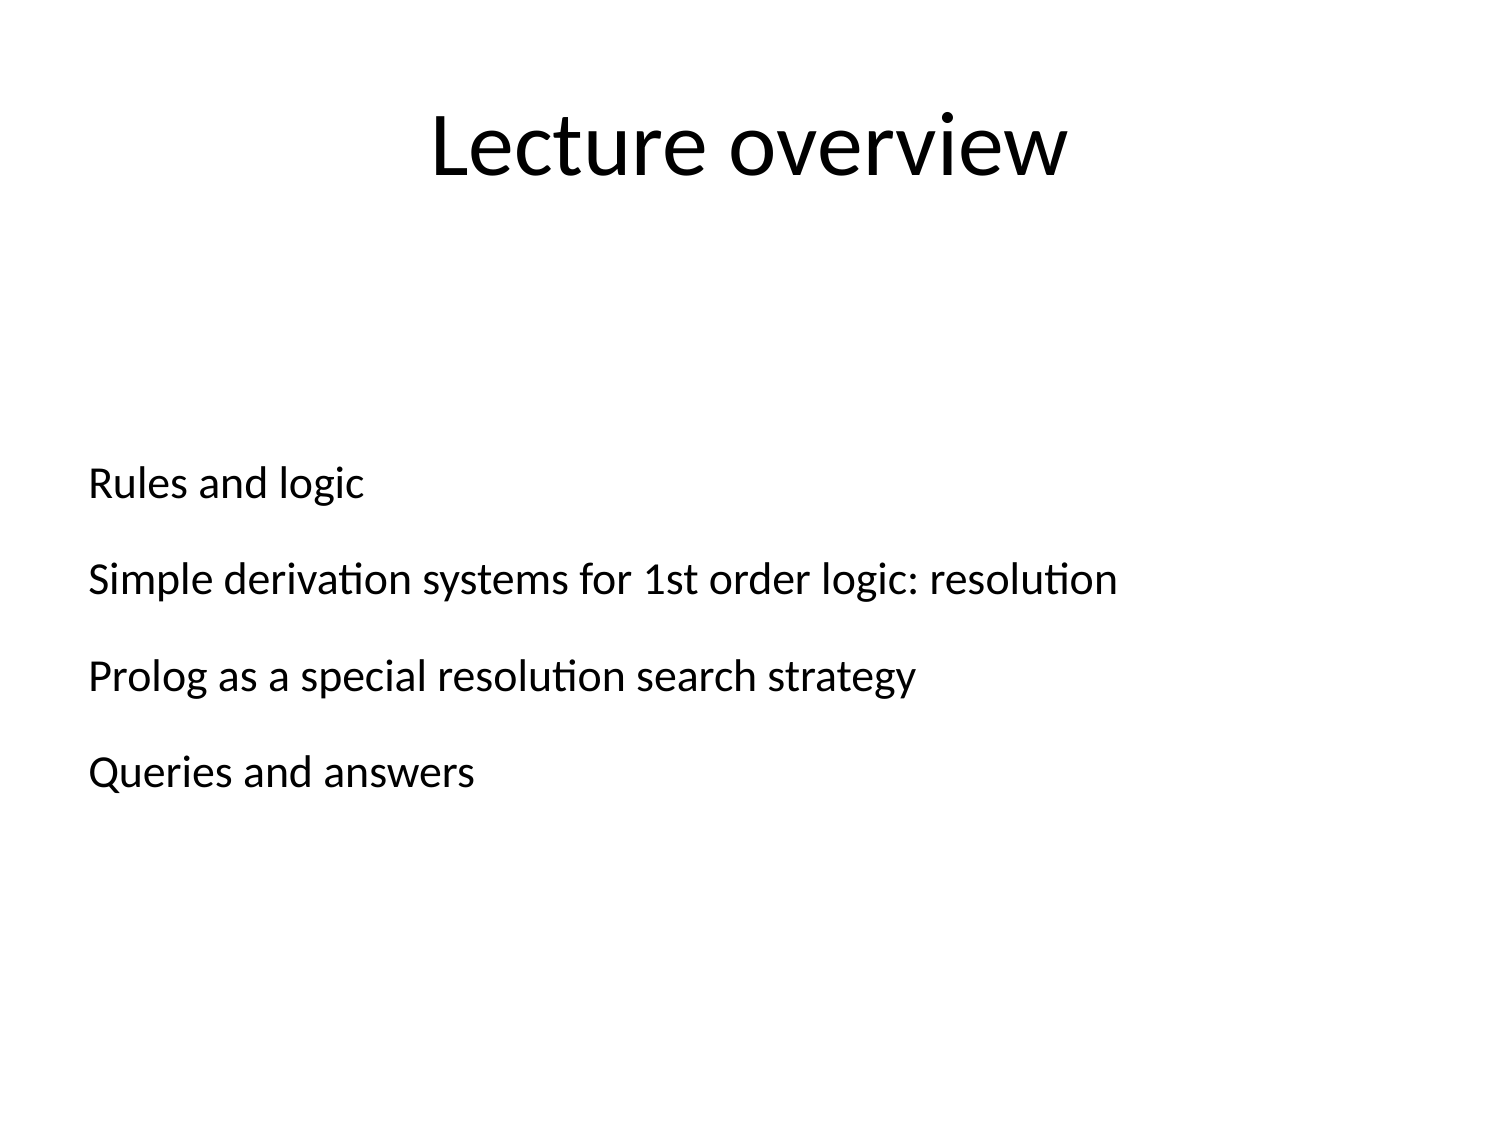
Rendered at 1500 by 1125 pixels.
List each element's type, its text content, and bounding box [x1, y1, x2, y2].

text_box Rules and logic Simple derivation systems for 1st order logic: resolution Prolog as a special resolution search strategy Queries and answers [53, 397, 1403, 1125]
title Lecture overview [75, 45, 1425, 233]
